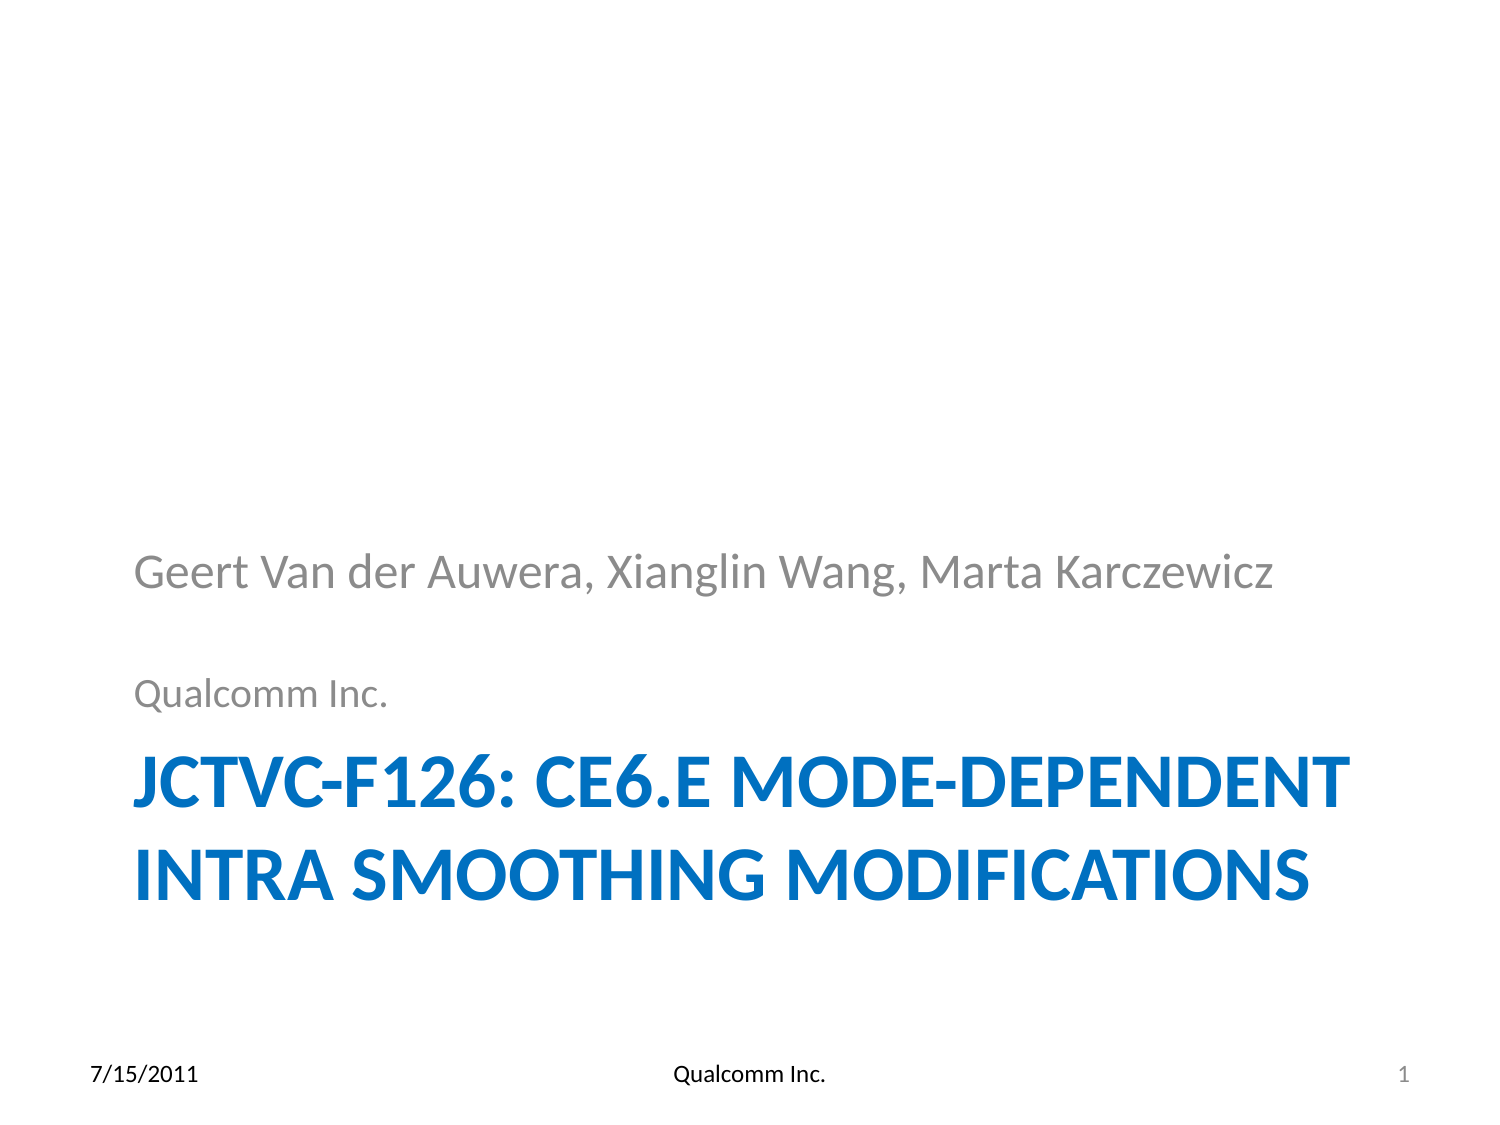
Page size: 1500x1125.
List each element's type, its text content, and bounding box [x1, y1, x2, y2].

footer Qualcomm Inc. [512, 1042, 988, 1103]
slide_number 1 [1074, 1042, 1425, 1103]
title JCTVC-F126: CE6.e Mode-dependent intra smoothing modifications [118, 723, 1394, 947]
list Geert Van der Auwera, Xianglin Wang, Marta Karczewicz Qualcomm Inc. [118, 476, 1394, 723]
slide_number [75, 1042, 425, 1103]
